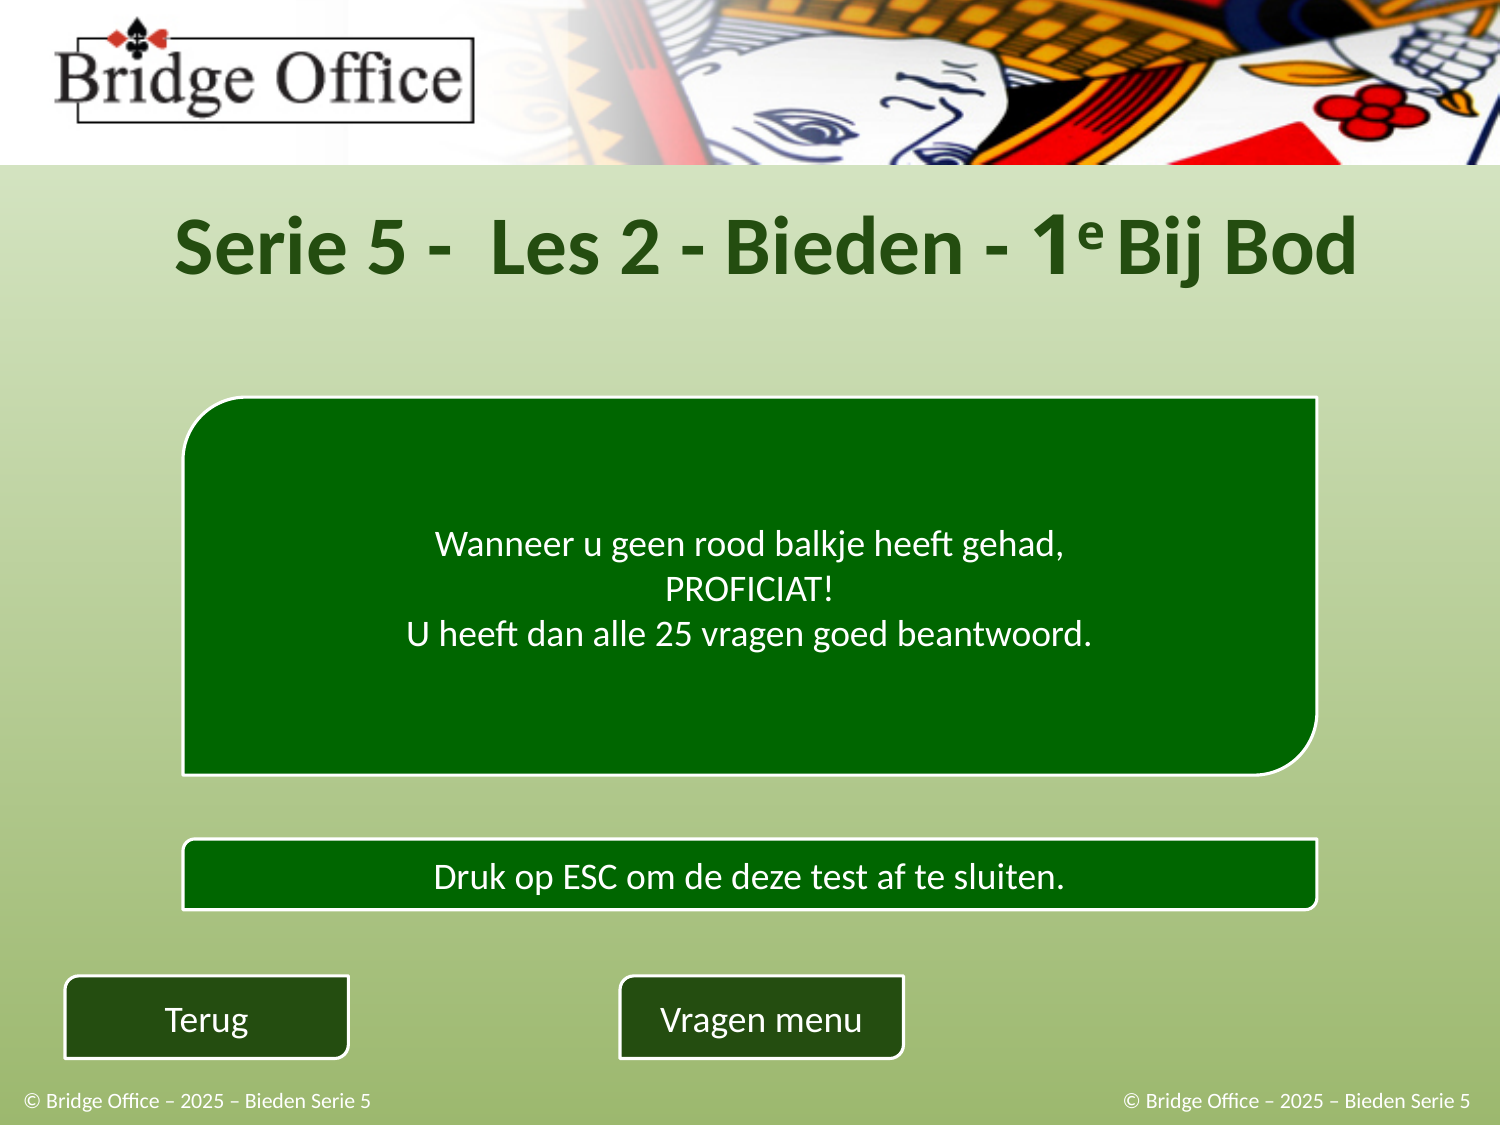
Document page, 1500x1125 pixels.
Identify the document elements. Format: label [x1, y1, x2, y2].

text_box [181, 395, 1319, 777]
text_box [8, 1079, 393, 1121]
text_box [618, 974, 906, 1061]
picture [0, 0, 1500, 166]
text_box [181, 837, 1319, 912]
text_box [1107, 1079, 1500, 1121]
text_box [63, 974, 350, 1061]
text_box [64, 183, 1470, 299]
